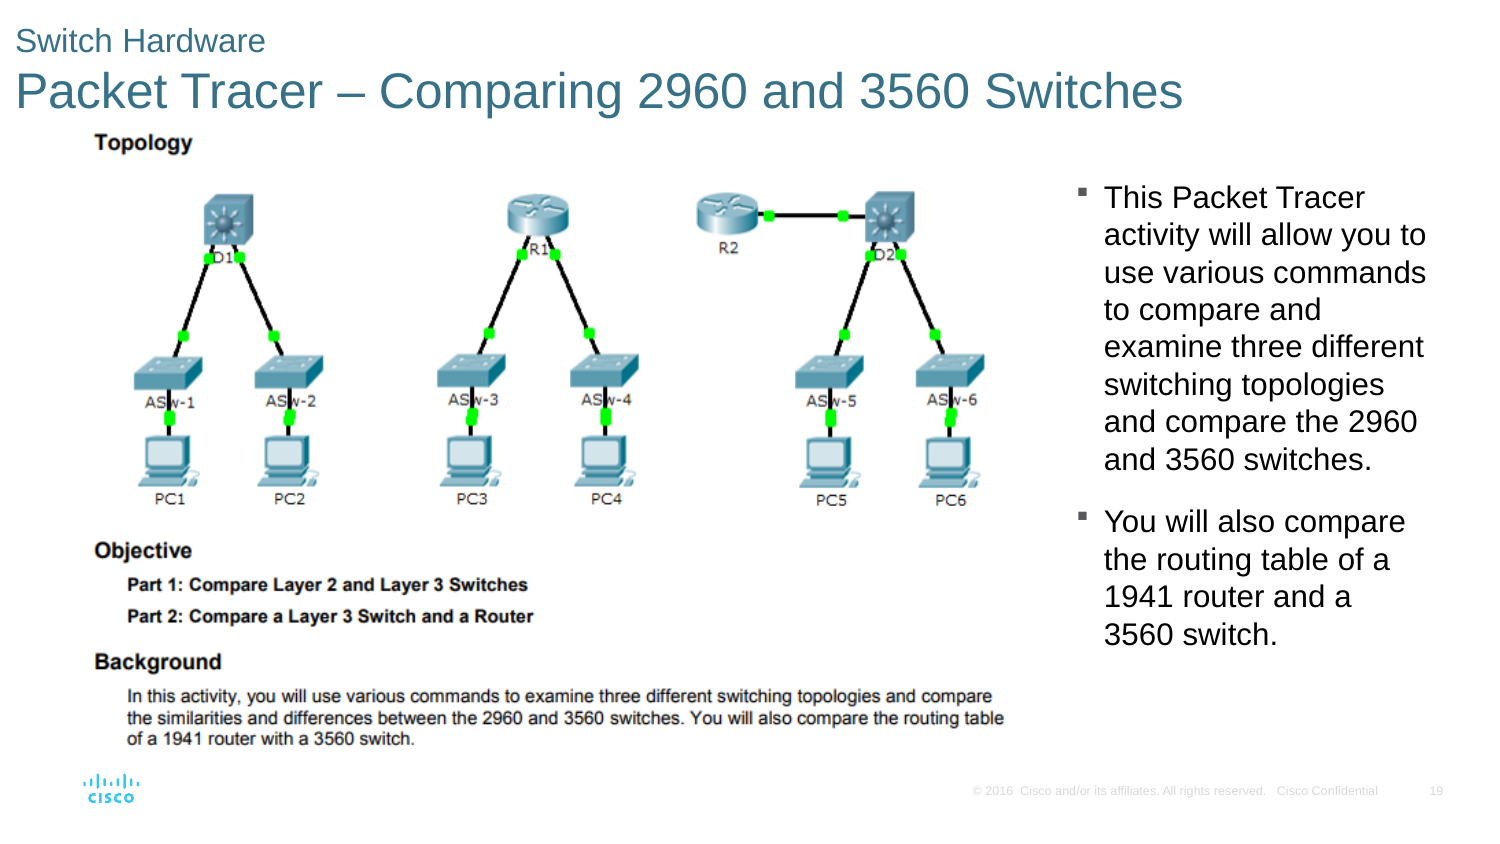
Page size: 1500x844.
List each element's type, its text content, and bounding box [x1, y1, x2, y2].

title Switch Hardware Packet Tracer – Comparing 2960 and 3560 Switches [0, 6, 1263, 131]
list This Packet Tracer activity will allow you to use various commands to compare and examine three different switching topologies and compare the 2960 and 3560 switches. You will also compare the routing table of a 1941 router and a 3560 switch. [1061, 169, 1459, 766]
picture [82, 124, 1045, 756]
